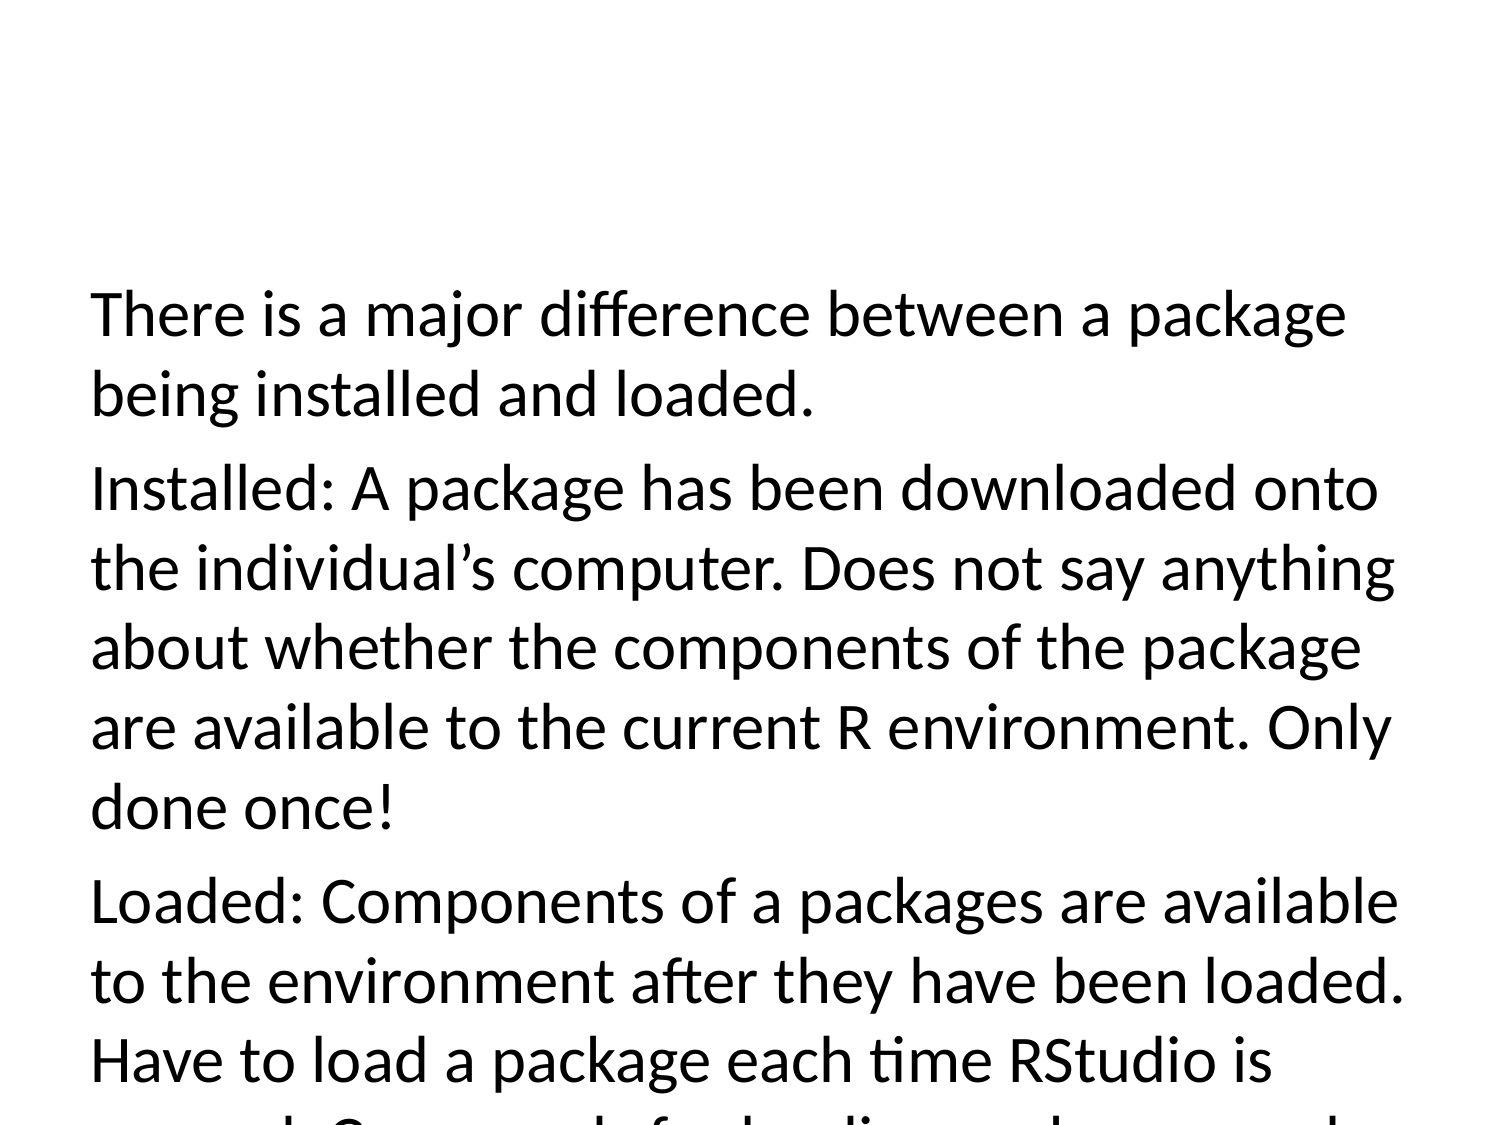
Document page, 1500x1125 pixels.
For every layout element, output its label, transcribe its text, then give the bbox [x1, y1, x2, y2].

list There is a major difference between a package being installed and loaded. Installed: A package has been downloaded onto the individual’s computer. Does not say anything about whether the components of the package are available to the current R environment. Only done once! Loaded: Components of a packages are available to the environment after they have been loaded. Have to load a package each time RStudio is opened. Commands for loading packages can be installed at the beginning of scripts A package must be installed before it can be loaded. A package must be loaded before it can be used. [75, 262, 1425, 1005]
